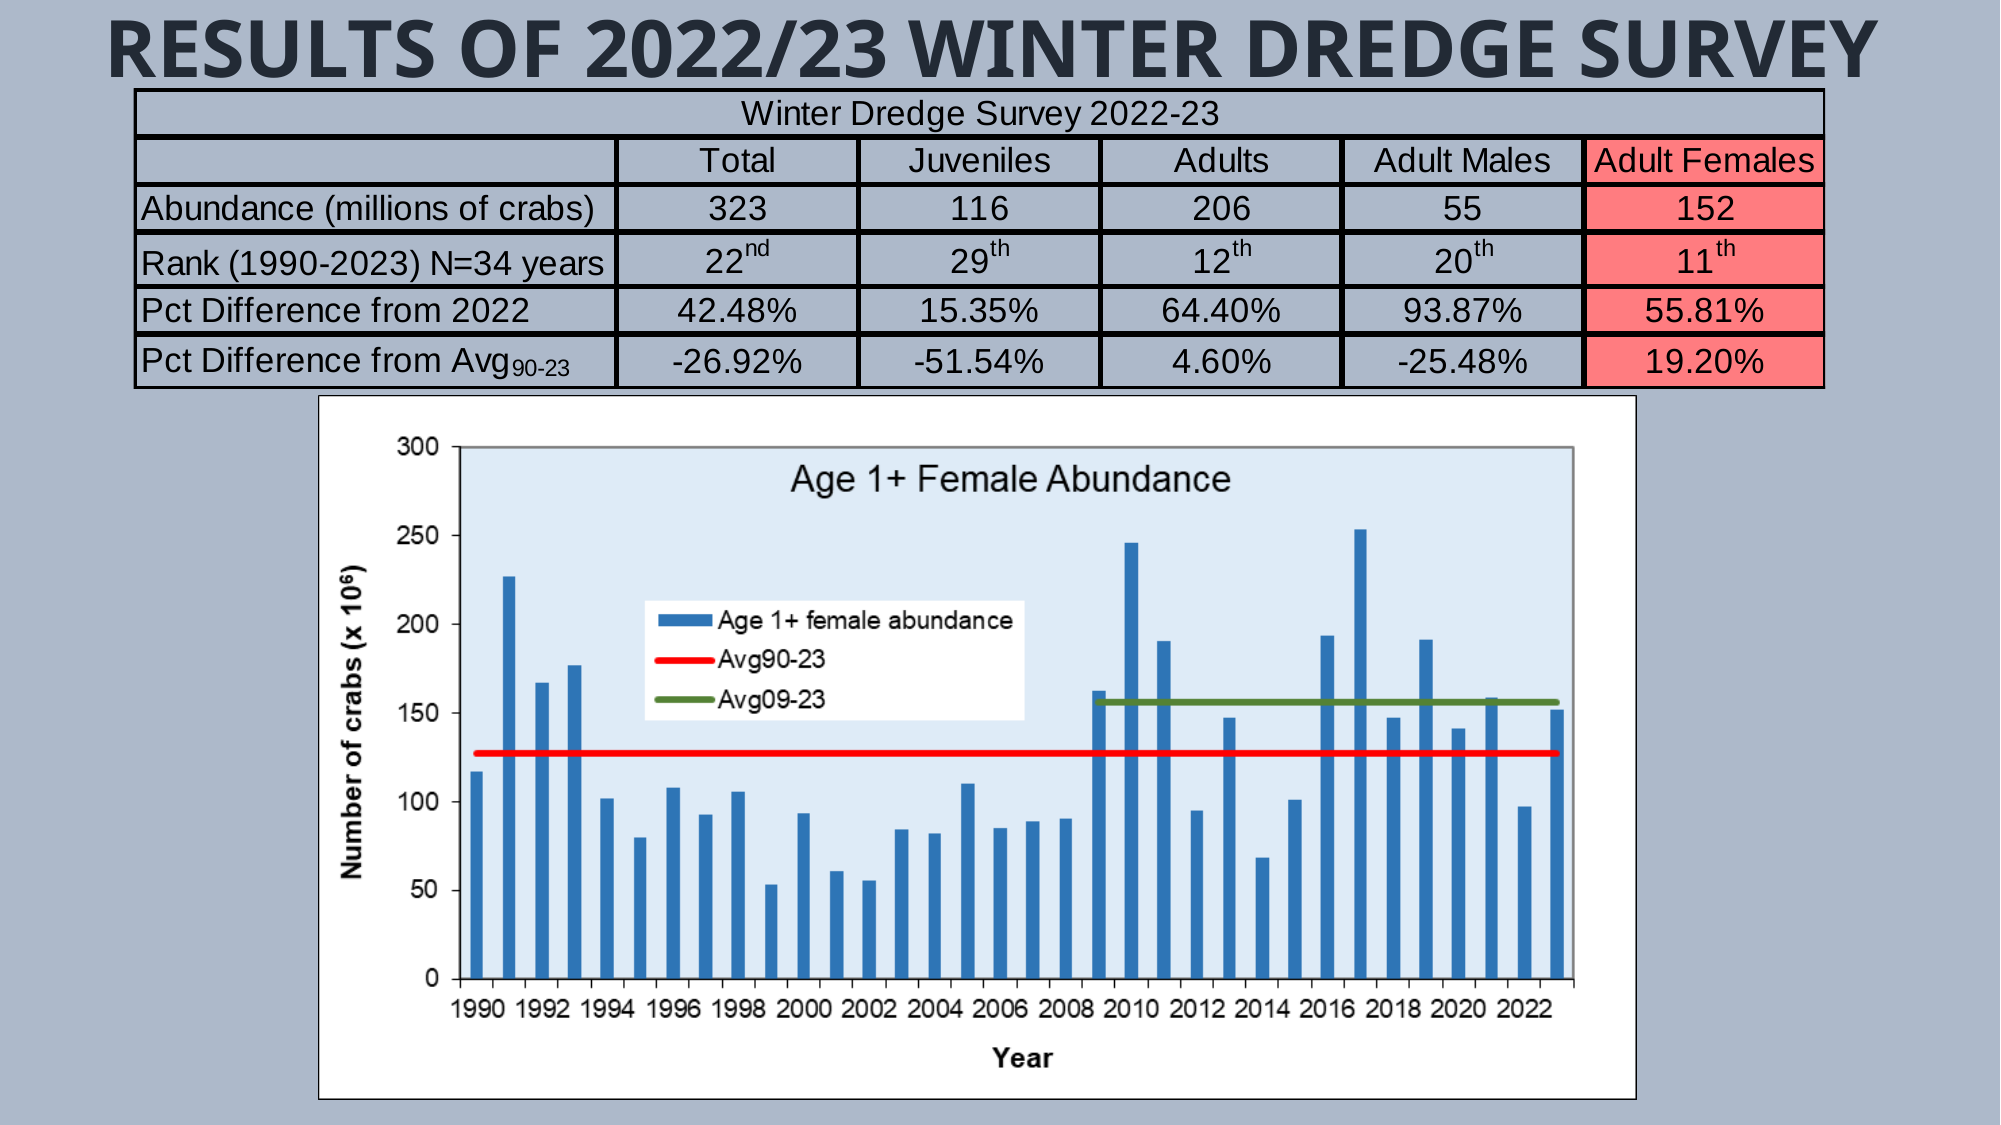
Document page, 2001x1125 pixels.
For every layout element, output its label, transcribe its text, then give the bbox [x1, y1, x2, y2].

picture [133, 88, 1828, 391]
title Results of 2022/23 Winter Dredge Survey [89, 0, 1977, 141]
slide_number 8 [1526, 1045, 1977, 1106]
picture [317, 395, 1637, 1100]
